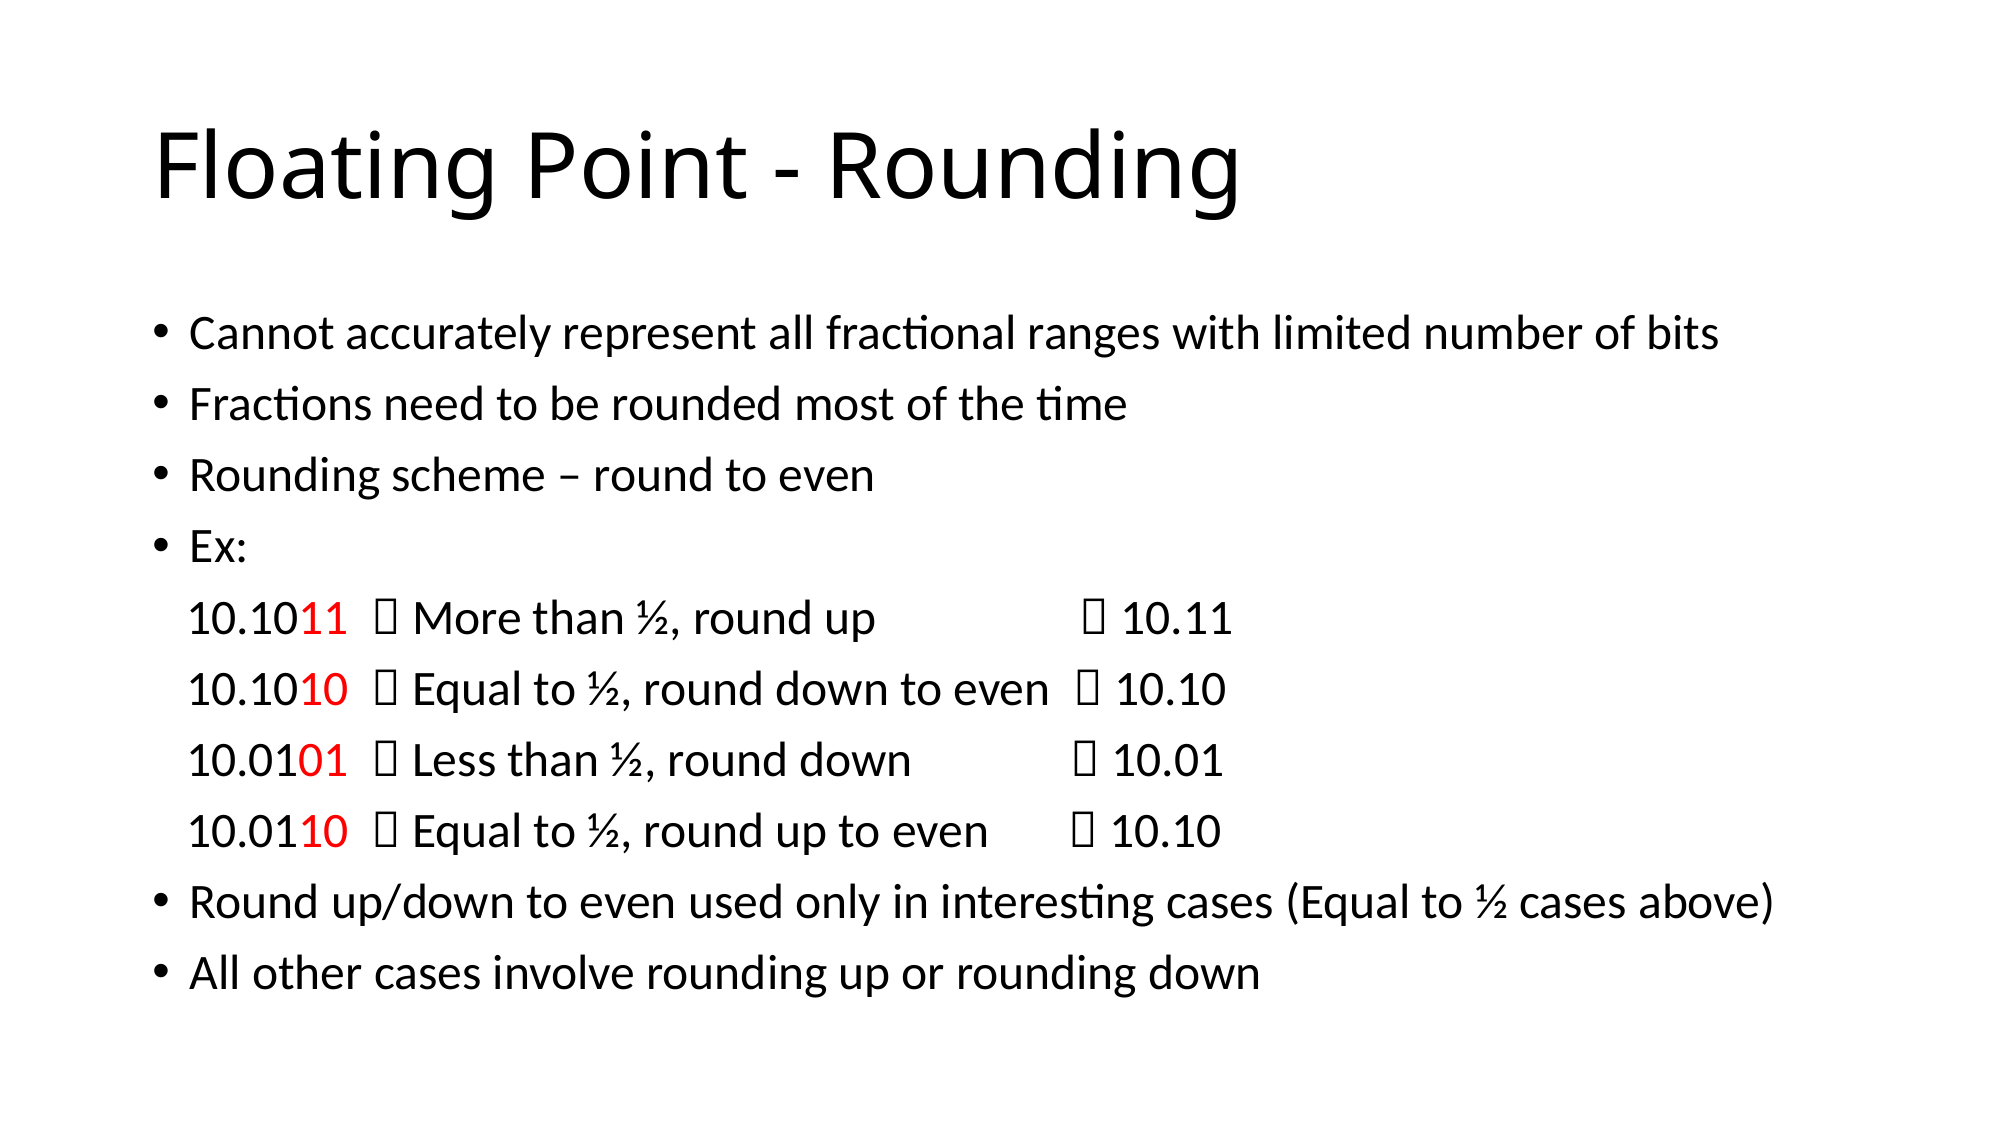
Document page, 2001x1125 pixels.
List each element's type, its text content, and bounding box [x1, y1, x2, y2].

title Floating Point - Rounding [137, 59, 1863, 278]
list Cannot accurately represent all fractional ranges with limited number of bits Fractions need to be rounded most of the time Rounding scheme – round to even Ex: 10.1011  More than ½, round up  10.11 10.1010  Equal to ½, round down to even  10.10 10.0101  Less than ½, round down  10.01 10.0110  Equal to ½, round up to even  10.10 Round up/down to even used only in interesting cases (Equal to ½ cases above) All other cases involve rounding up or rounding down [137, 299, 1863, 1014]
